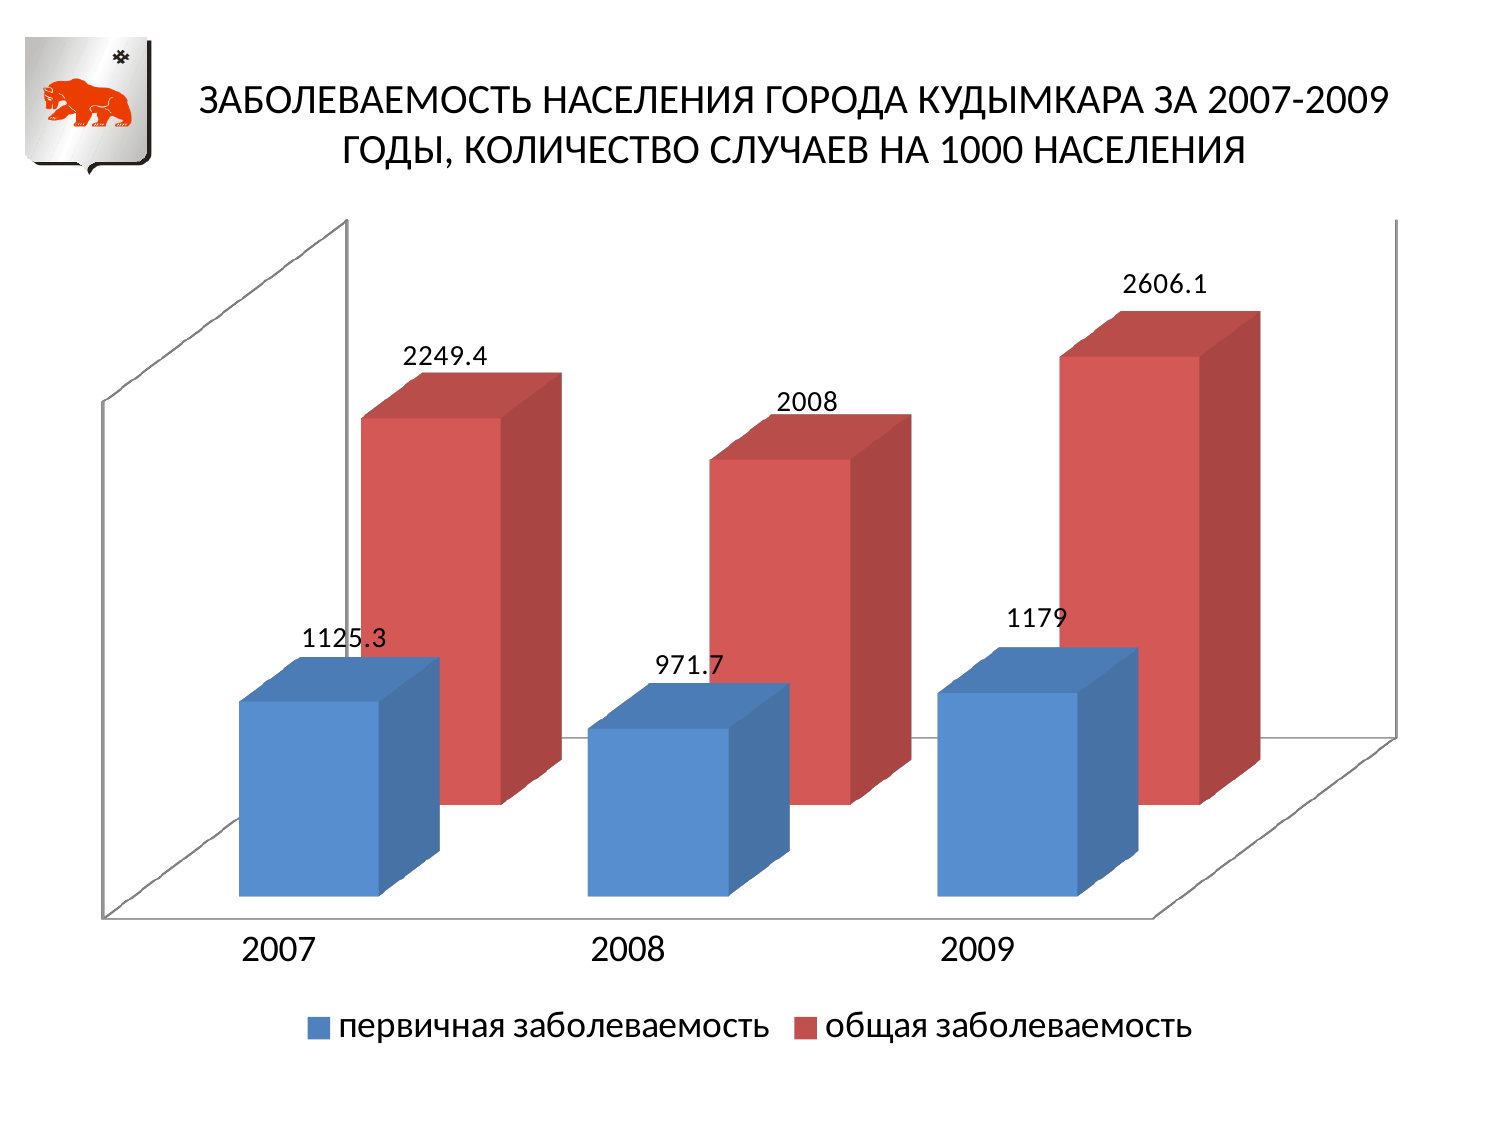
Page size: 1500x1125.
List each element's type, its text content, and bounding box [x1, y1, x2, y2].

title ЗАБОЛЕВАЕМОСТЬ НАСЕЛЕНИЯ ГОРОДА КУДЫМКАРА ЗА 2007-2009 ГОДЫ, КОЛИЧЕСТВО СЛУЧАЕВ НА 1000 НАСЕЛЕНИЯ [164, 45, 1425, 198]
picture [23, 34, 153, 176]
chart [74, 198, 1426, 1055]
